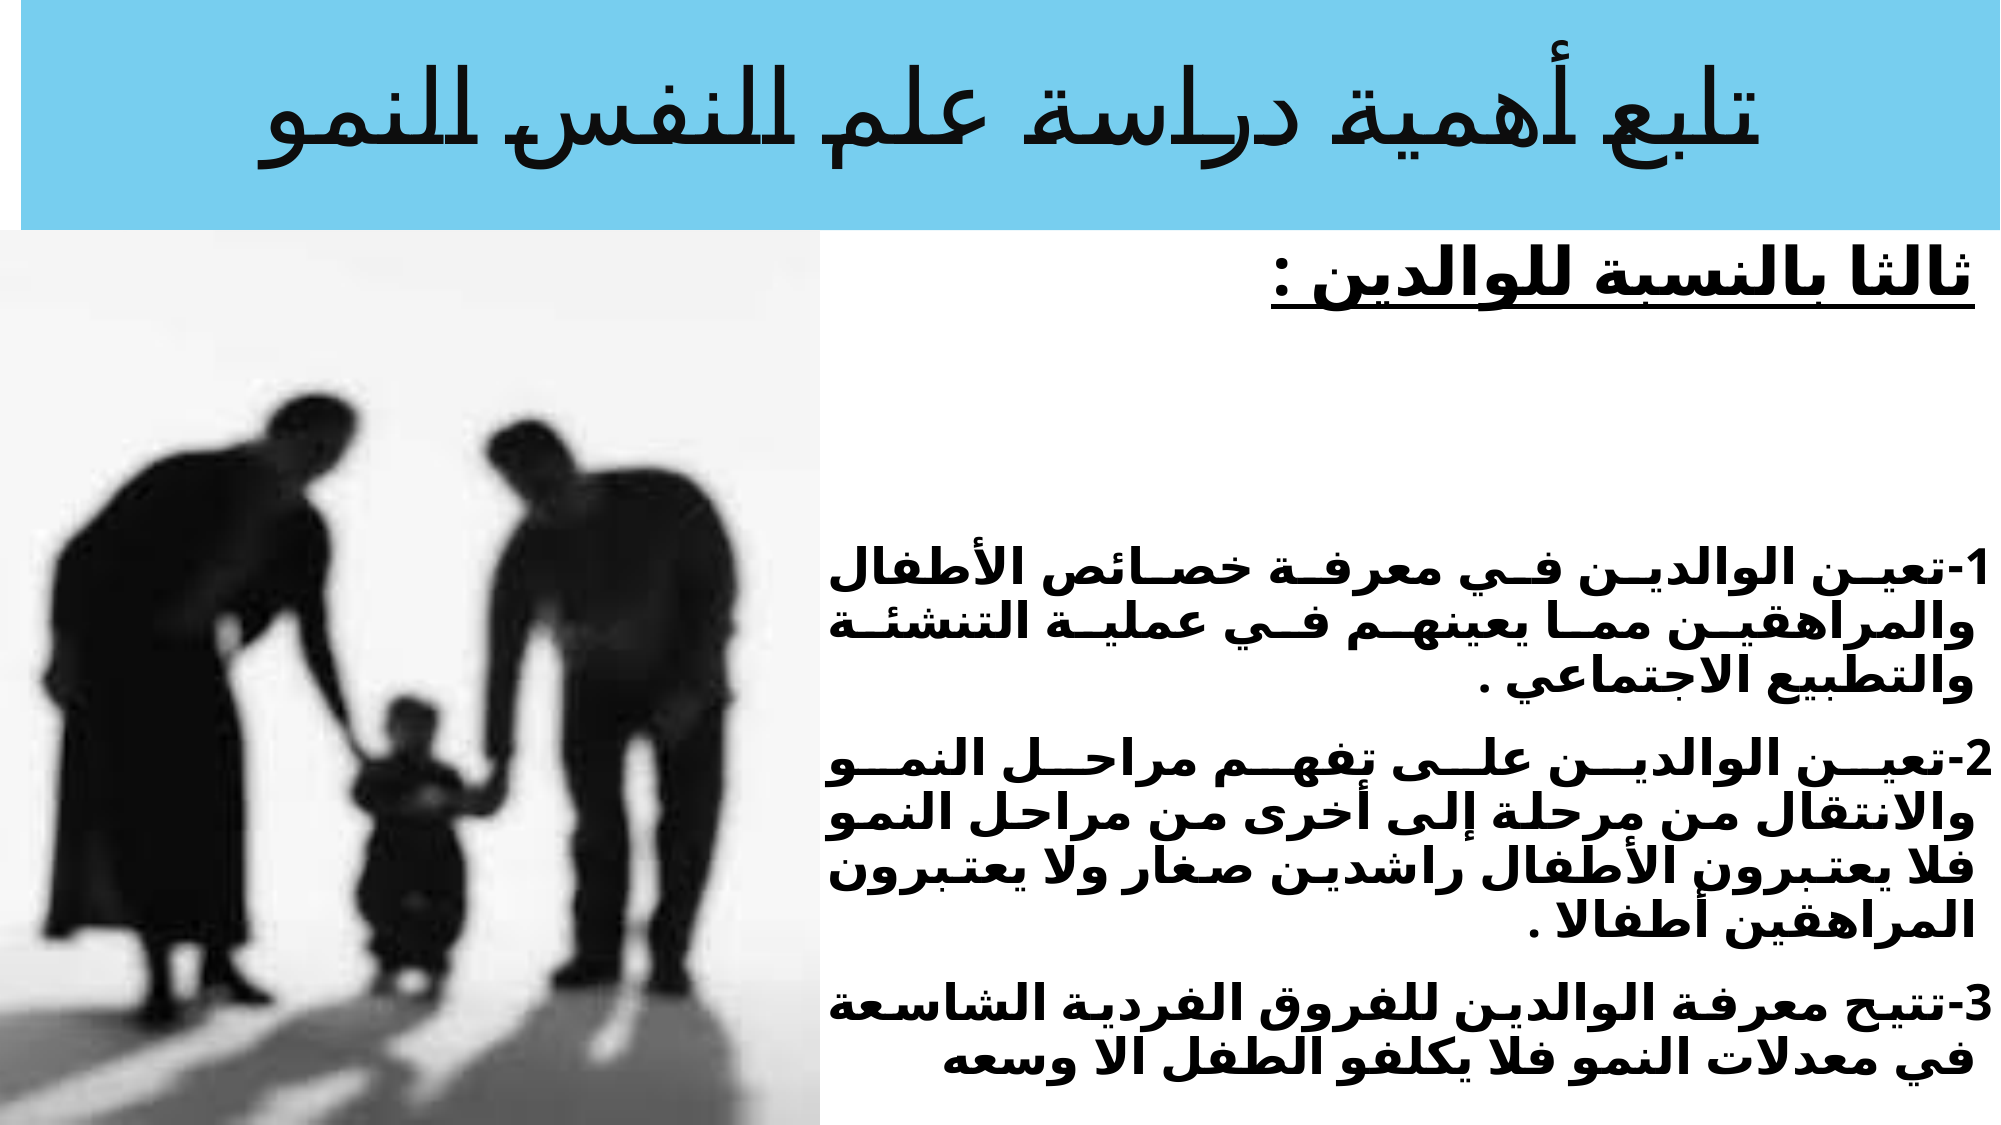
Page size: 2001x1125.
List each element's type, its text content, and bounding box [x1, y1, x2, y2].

title تابع أهمية دراسة علم النفس النمو [21, 0, 2000, 230]
picture [0, 229, 820, 1125]
list ثالثا بالنسبة للوالدين : 1-تعين الوالدين في معرفة خصائص الأطفال والمراهقين مما يعينهم في عملية التنشئة والتطبيع الاجتماعي . 2-تعين الوالدين على تفهم مراحل النمو والانتقال من مرحلة إلى أخرى من مراحل النمو فلا يعتبرون الأطفال راشدين صغار ولا يعتبرون المراهقين أطفالا . 3-تتيح معرفة الوالدين للفروق الفردية الشاسعة في معدلات النمو فلا يكلفو الطفل الا وسعه [824, 230, 2000, 1125]
